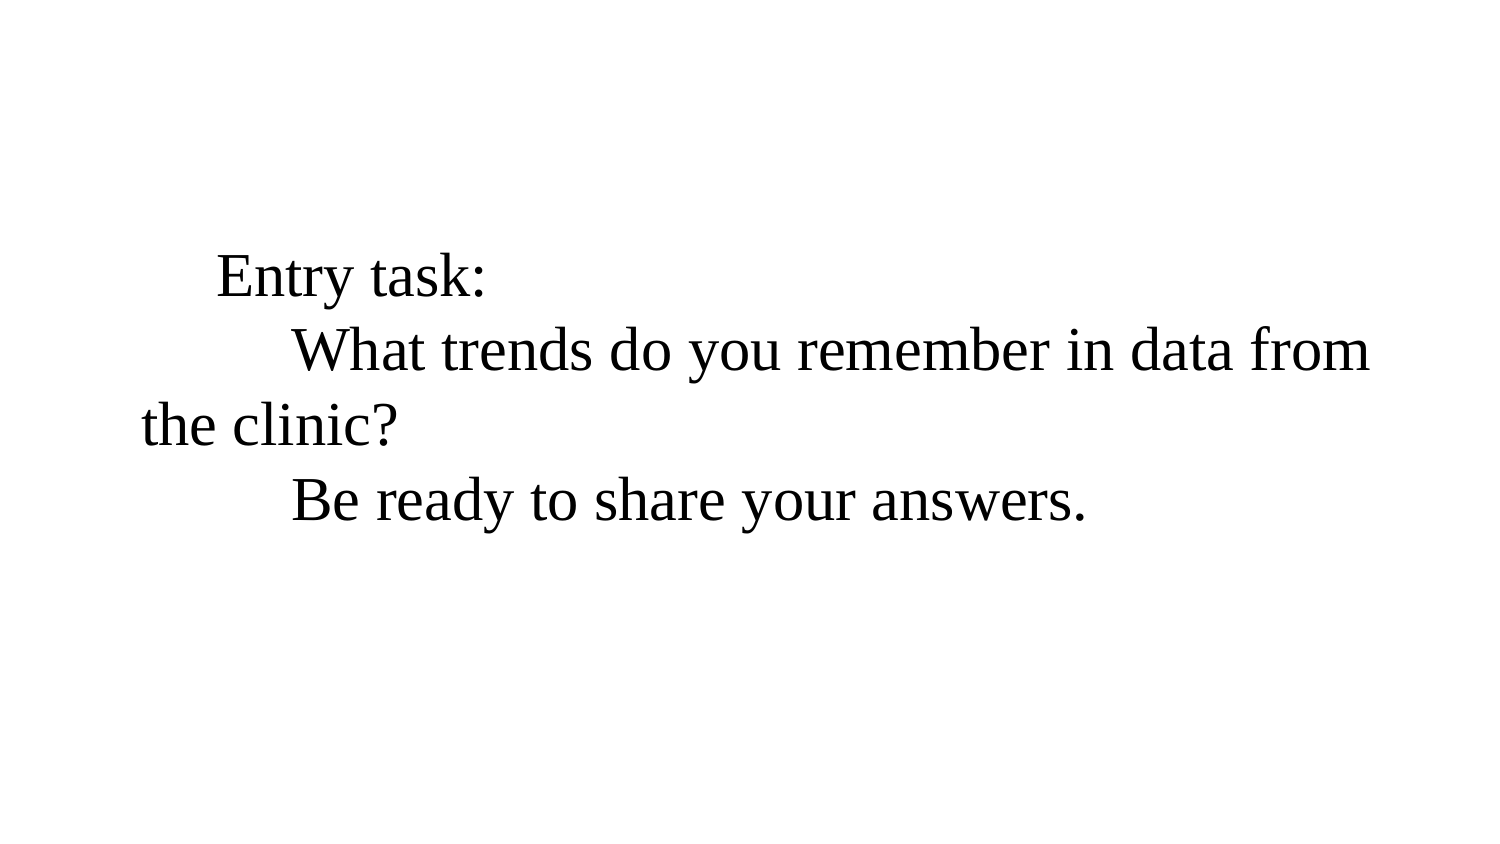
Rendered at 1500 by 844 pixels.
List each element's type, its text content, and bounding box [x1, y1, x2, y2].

title Entry task: What trends do you remember in data from the clinic? Be ready to share your answers. [51, 122, 1449, 549]
